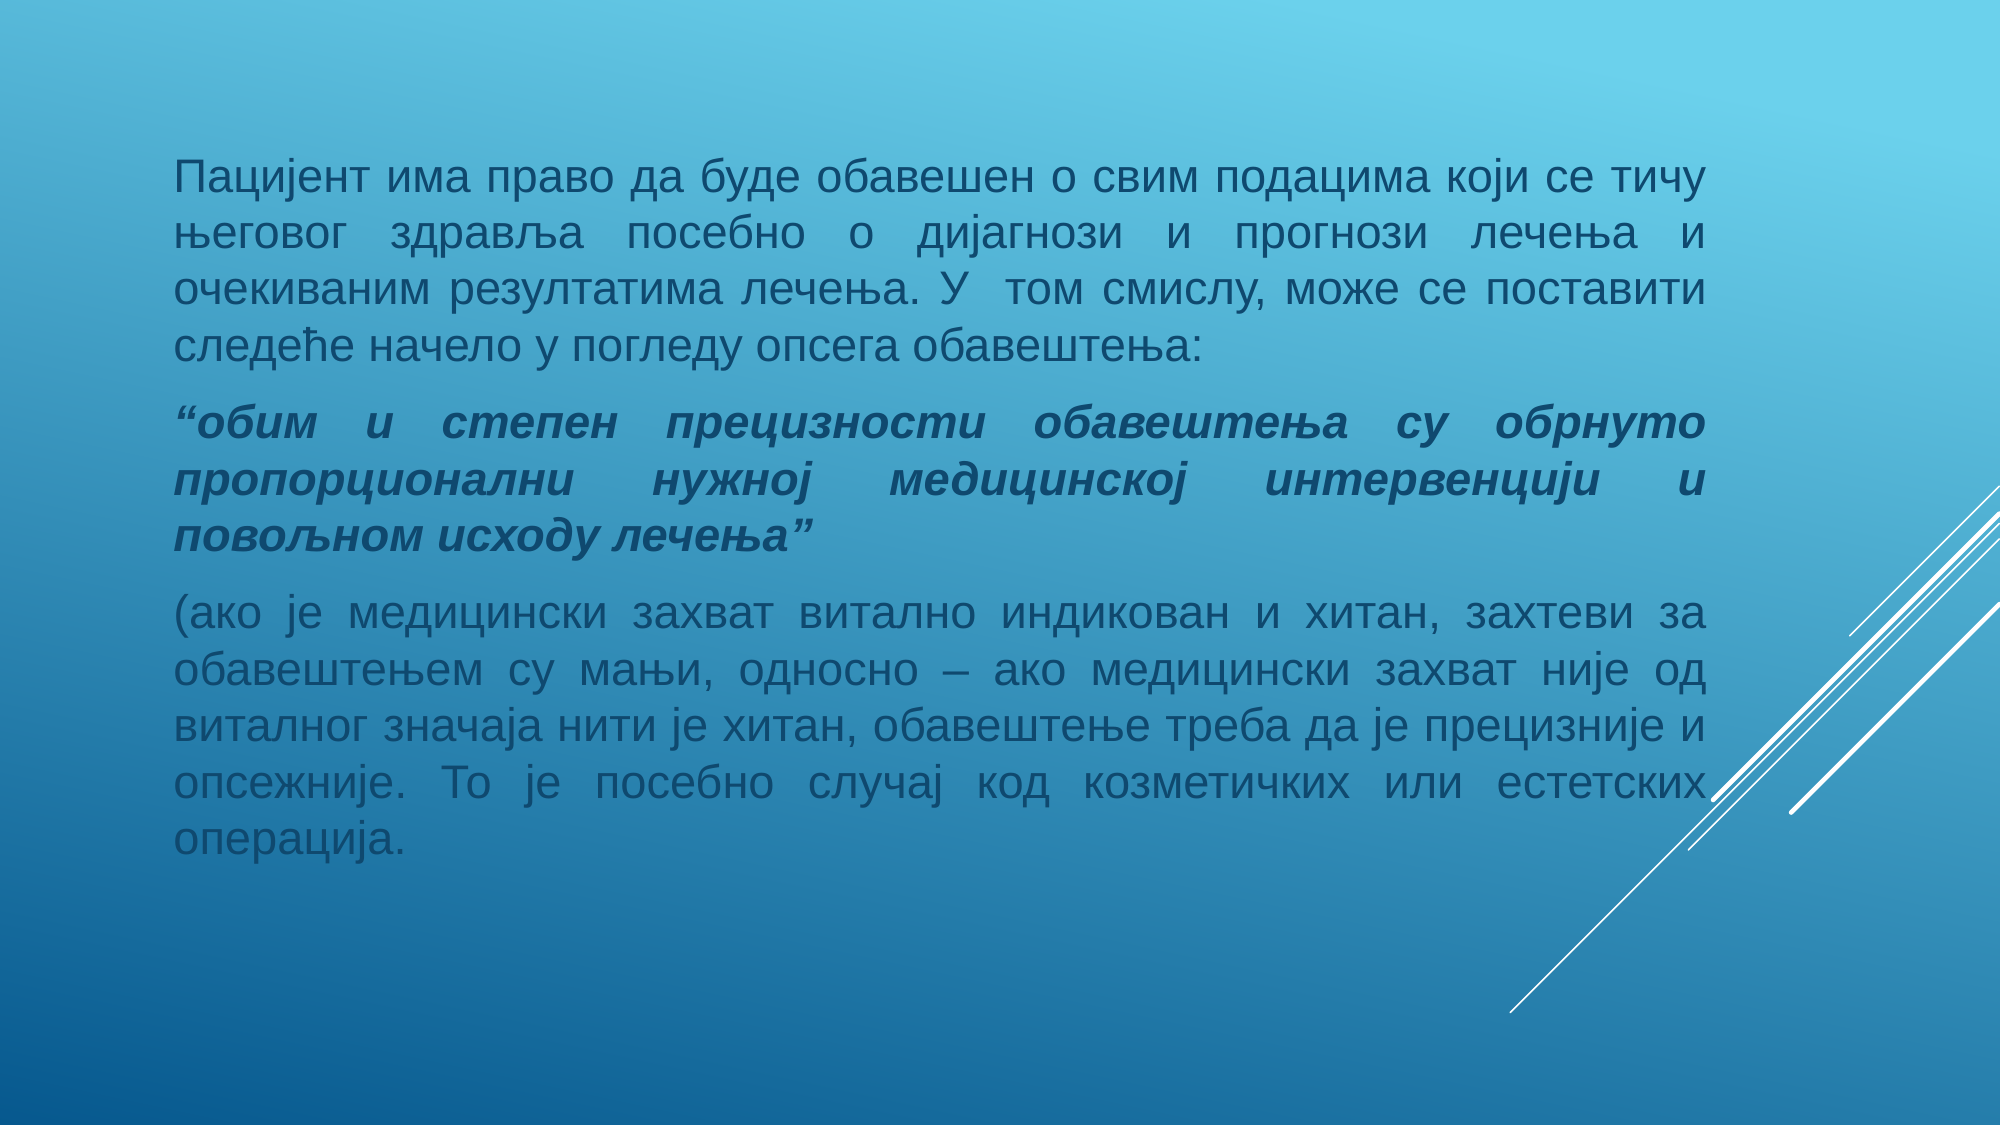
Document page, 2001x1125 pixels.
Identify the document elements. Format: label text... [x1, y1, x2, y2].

list Пацијент има право да буде обавешен о свим подацима који се тичу његовог здравља посебно о дијагнози и прогнози лечења и очекиваним резултатима лечења. У том смислу, може се поставити следеће начело у погледу опсега обавештења: “обим и степен прецизности обавештења су обрнуто пропорционални нужној медицинској интервенцији и повољном исходу лечења” (ако је медицински захват витално индикован и хитан, захтеви за обавештењем су мањи, односно – ако медицински захват није од виталног значаја нити је хитан, обавештење треба да је прецизније и опсежније. То је посебно случај код козметичких или естетских операција. [158, 137, 1723, 876]
